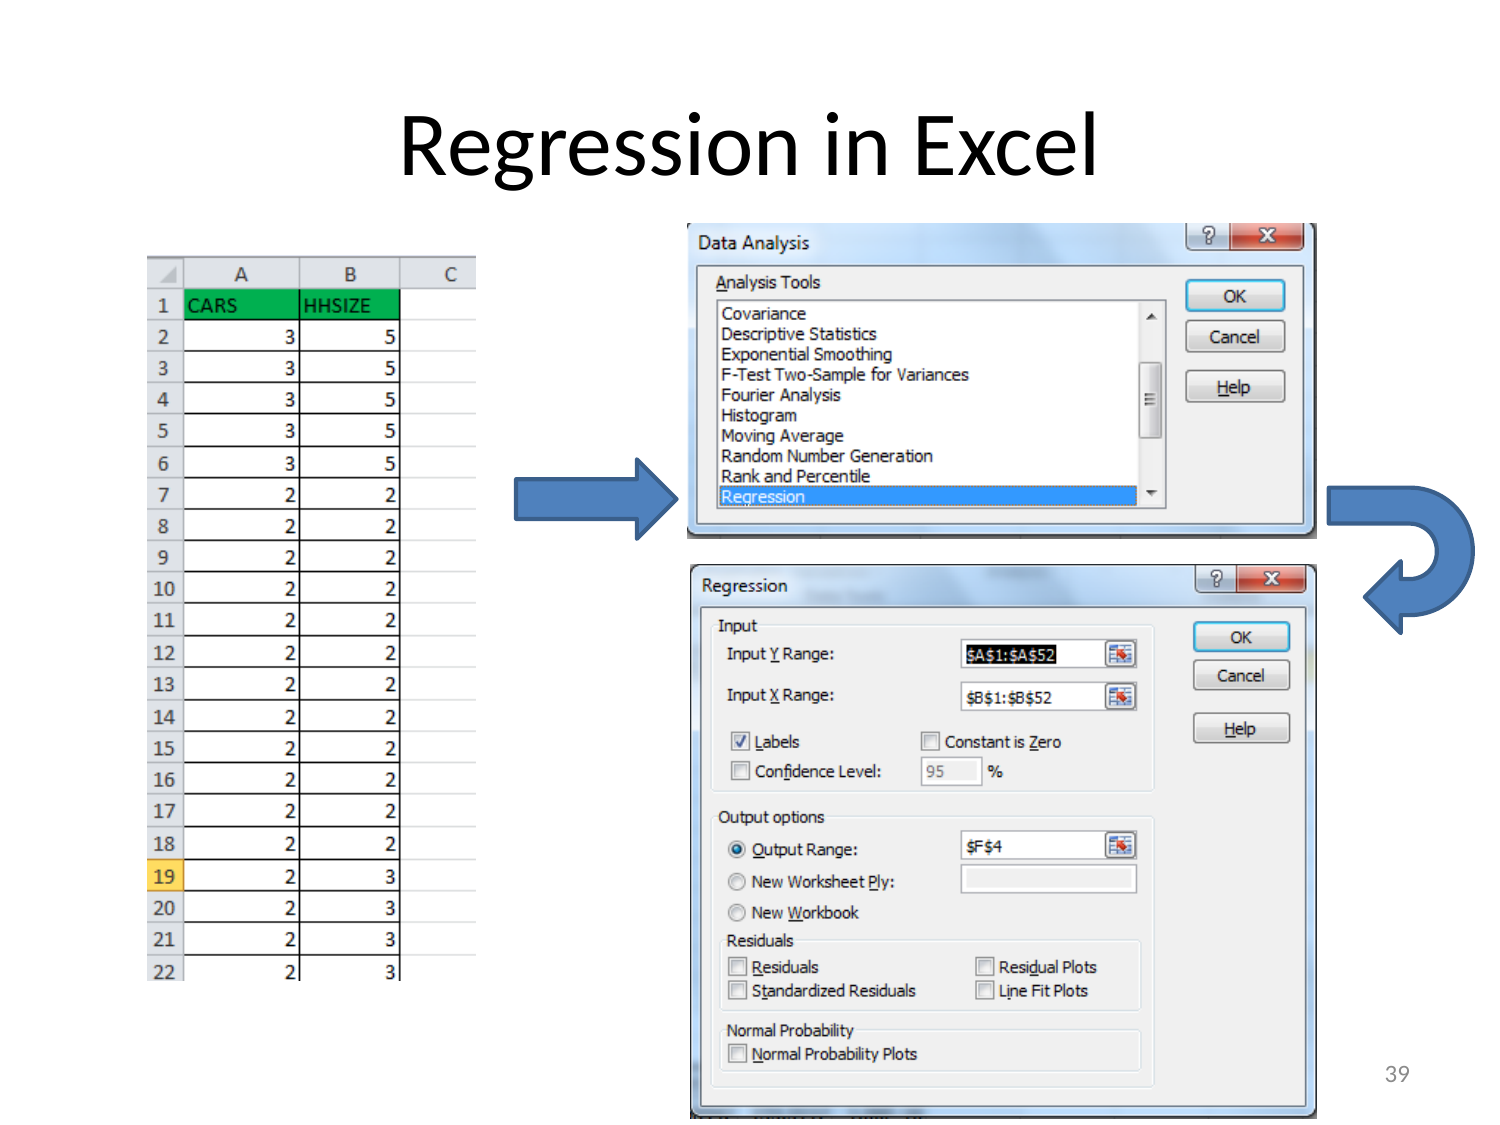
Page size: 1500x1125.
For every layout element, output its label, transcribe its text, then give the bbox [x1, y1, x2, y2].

text_box [1326, 485, 1475, 636]
slide_number 39 [1322, 1042, 1425, 1103]
picture [147, 255, 476, 981]
picture [687, 222, 1318, 540]
text_box [513, 457, 679, 541]
picture [690, 564, 1318, 1119]
title Regression in Excel [75, 45, 1425, 233]
